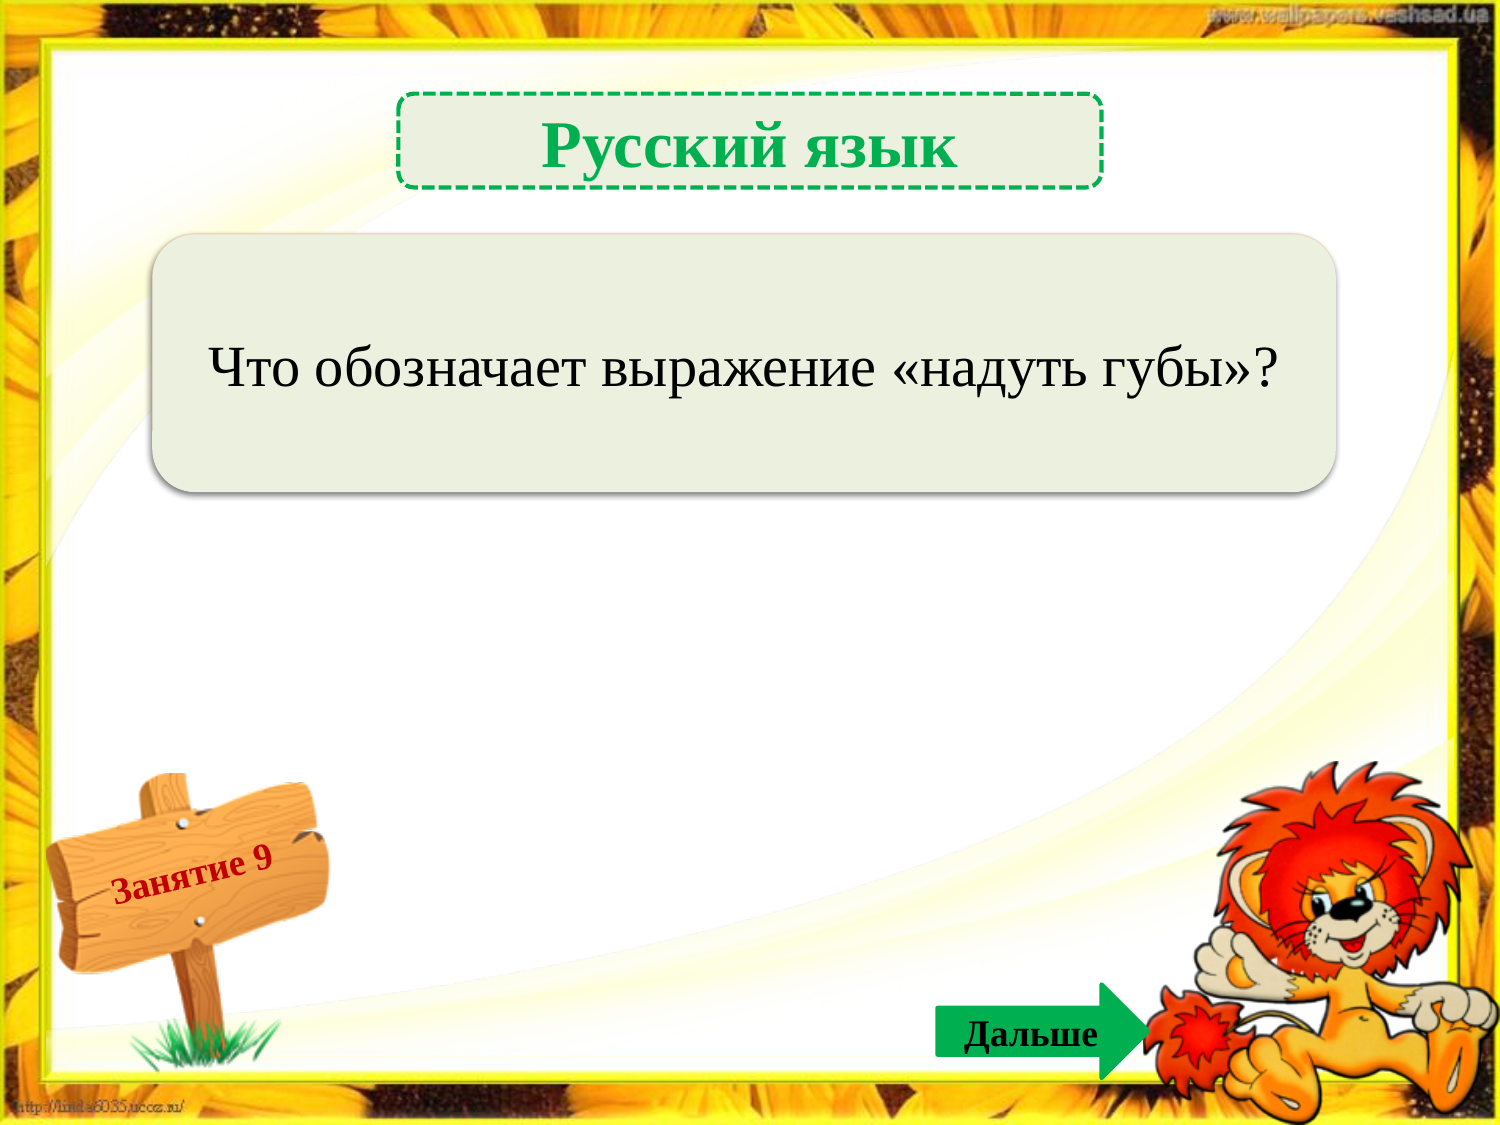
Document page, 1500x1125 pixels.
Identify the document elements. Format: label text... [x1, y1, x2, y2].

picture [0, 0, 1500, 1125]
text_box Русский язык [396, 91, 1104, 190]
text_box [150, 232, 1338, 495]
text_box Дальше [935, 982, 1151, 1081]
